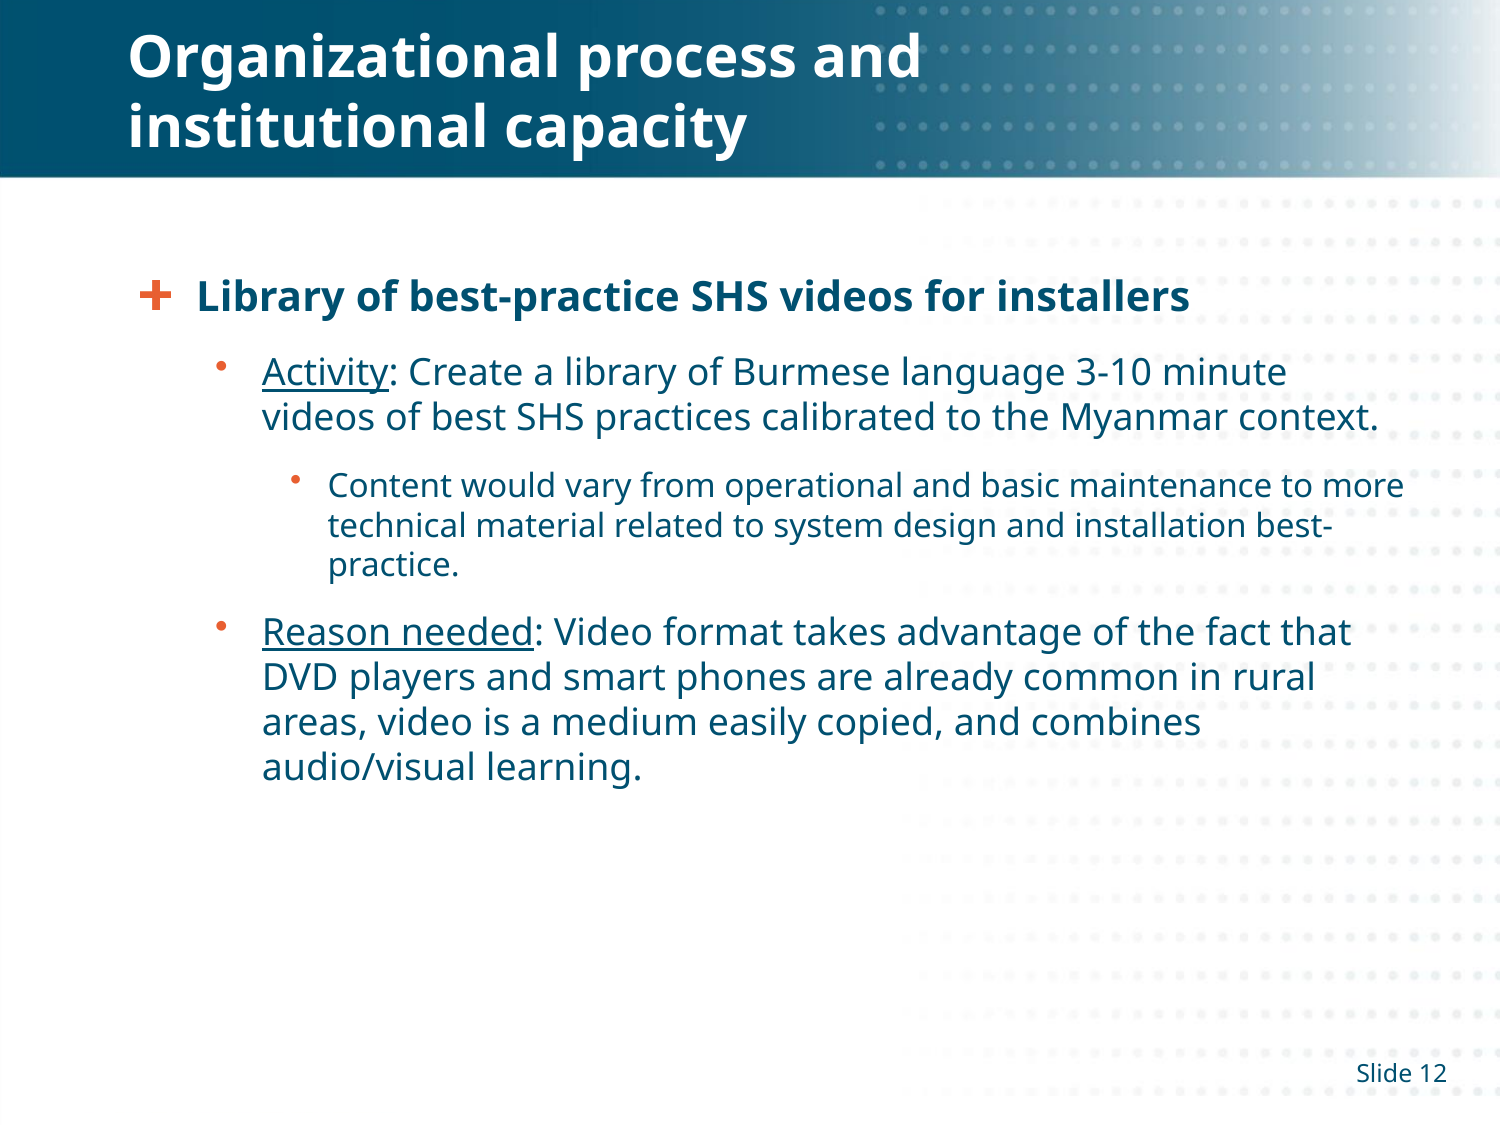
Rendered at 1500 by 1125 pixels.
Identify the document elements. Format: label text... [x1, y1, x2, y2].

title Organizational process and institutional capacity [112, 0, 1300, 184]
picture [0, 0, 1500, 1125]
slide_number 12 [1112, 1049, 1463, 1125]
list Library of best-practice SHS videos for installers Activity: Create a library of Burmese language 3-10 minute videos of best SHS practices calibrated to the Myanmar context. Content would vary from operational and basic maintenance to more technical material related to system design and installation best-practice. Reason needed: Video format takes advantage of the fact that DVD players and smart phones are already common in rural areas, video is a medium easily copied, and combines audio/visual learning. [125, 262, 1425, 1005]
